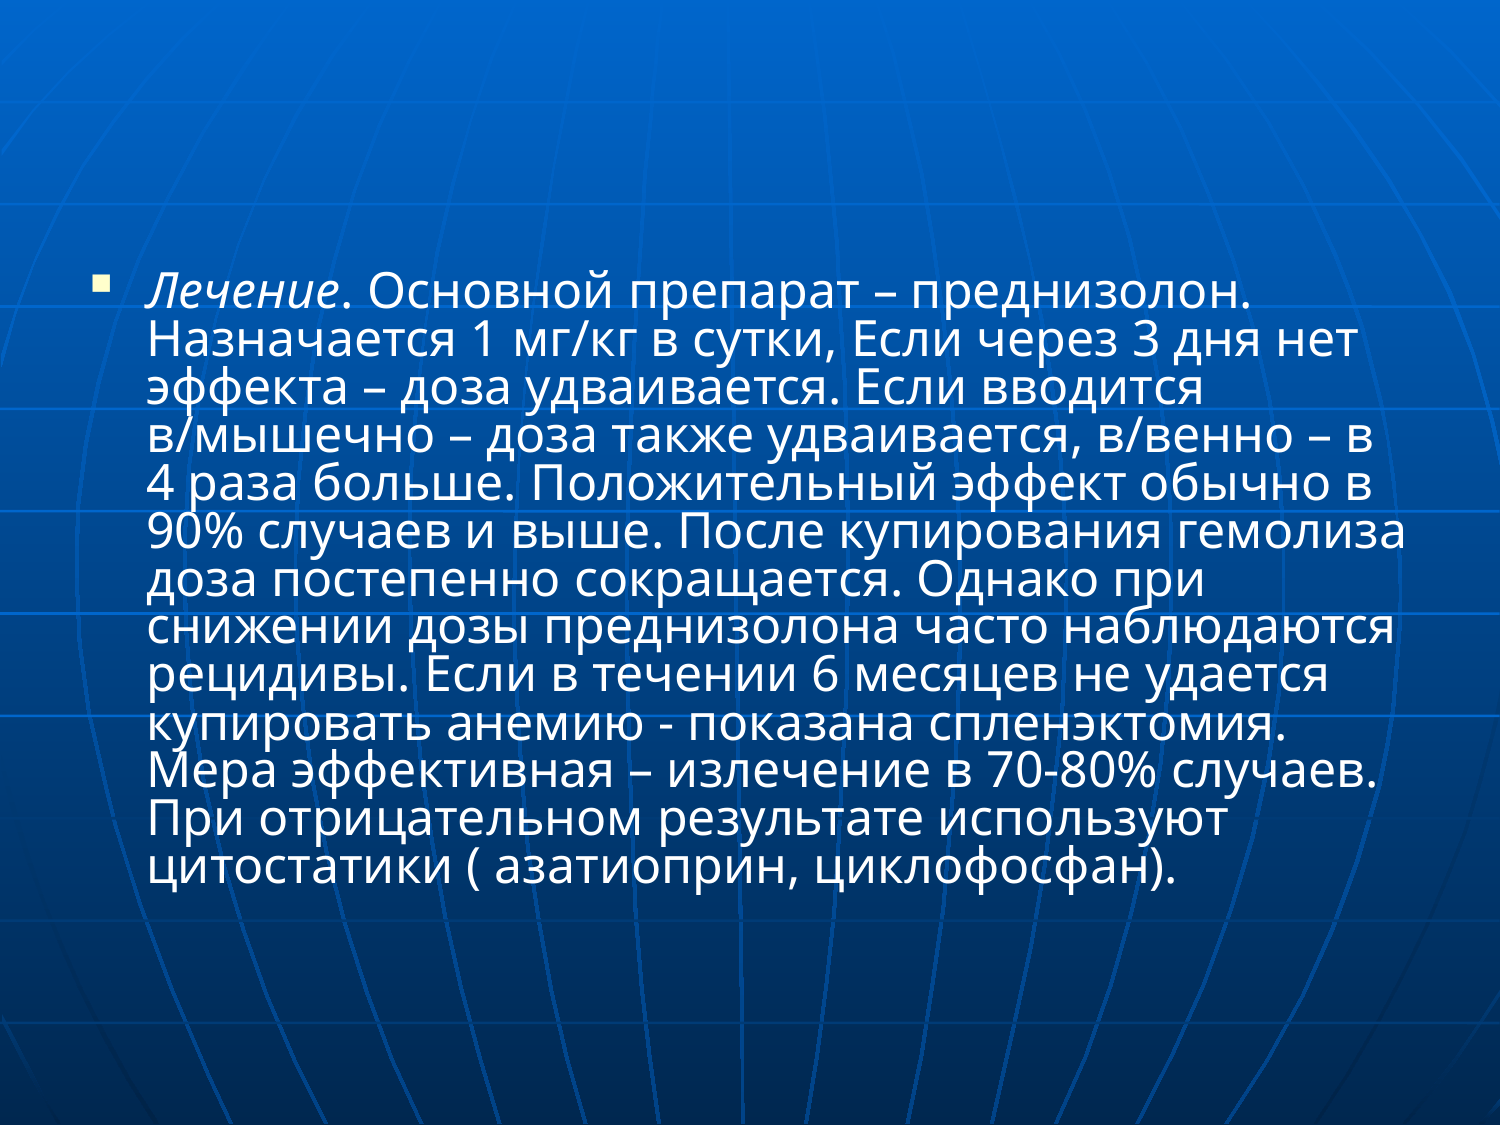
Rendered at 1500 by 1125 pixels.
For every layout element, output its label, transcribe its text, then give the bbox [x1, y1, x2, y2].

list Лечение. Основной препарат – преднизолон. Назначается 1 мг/кг в сутки, Если через 3 дня нет эффекта – доза удваивается. Если вводится в/мышечно – доза также удваивается, в/венно – в 4 раза больше. Положительный эффект обычно в 90% случаев и выше. После купирования гемолиза доза постепенно сокращается. Однако при снижении дозы преднизолона часто наблюдаются рецидивы. Если в течении 6 месяцев не удается купировать анемию - показана спленэктомия. Мера эффективная – излечение в 70-80% случаев. При отрицательном результате используют цитостатики ( азатиоприн, циклофосфан). [74, 262, 1426, 1006]
